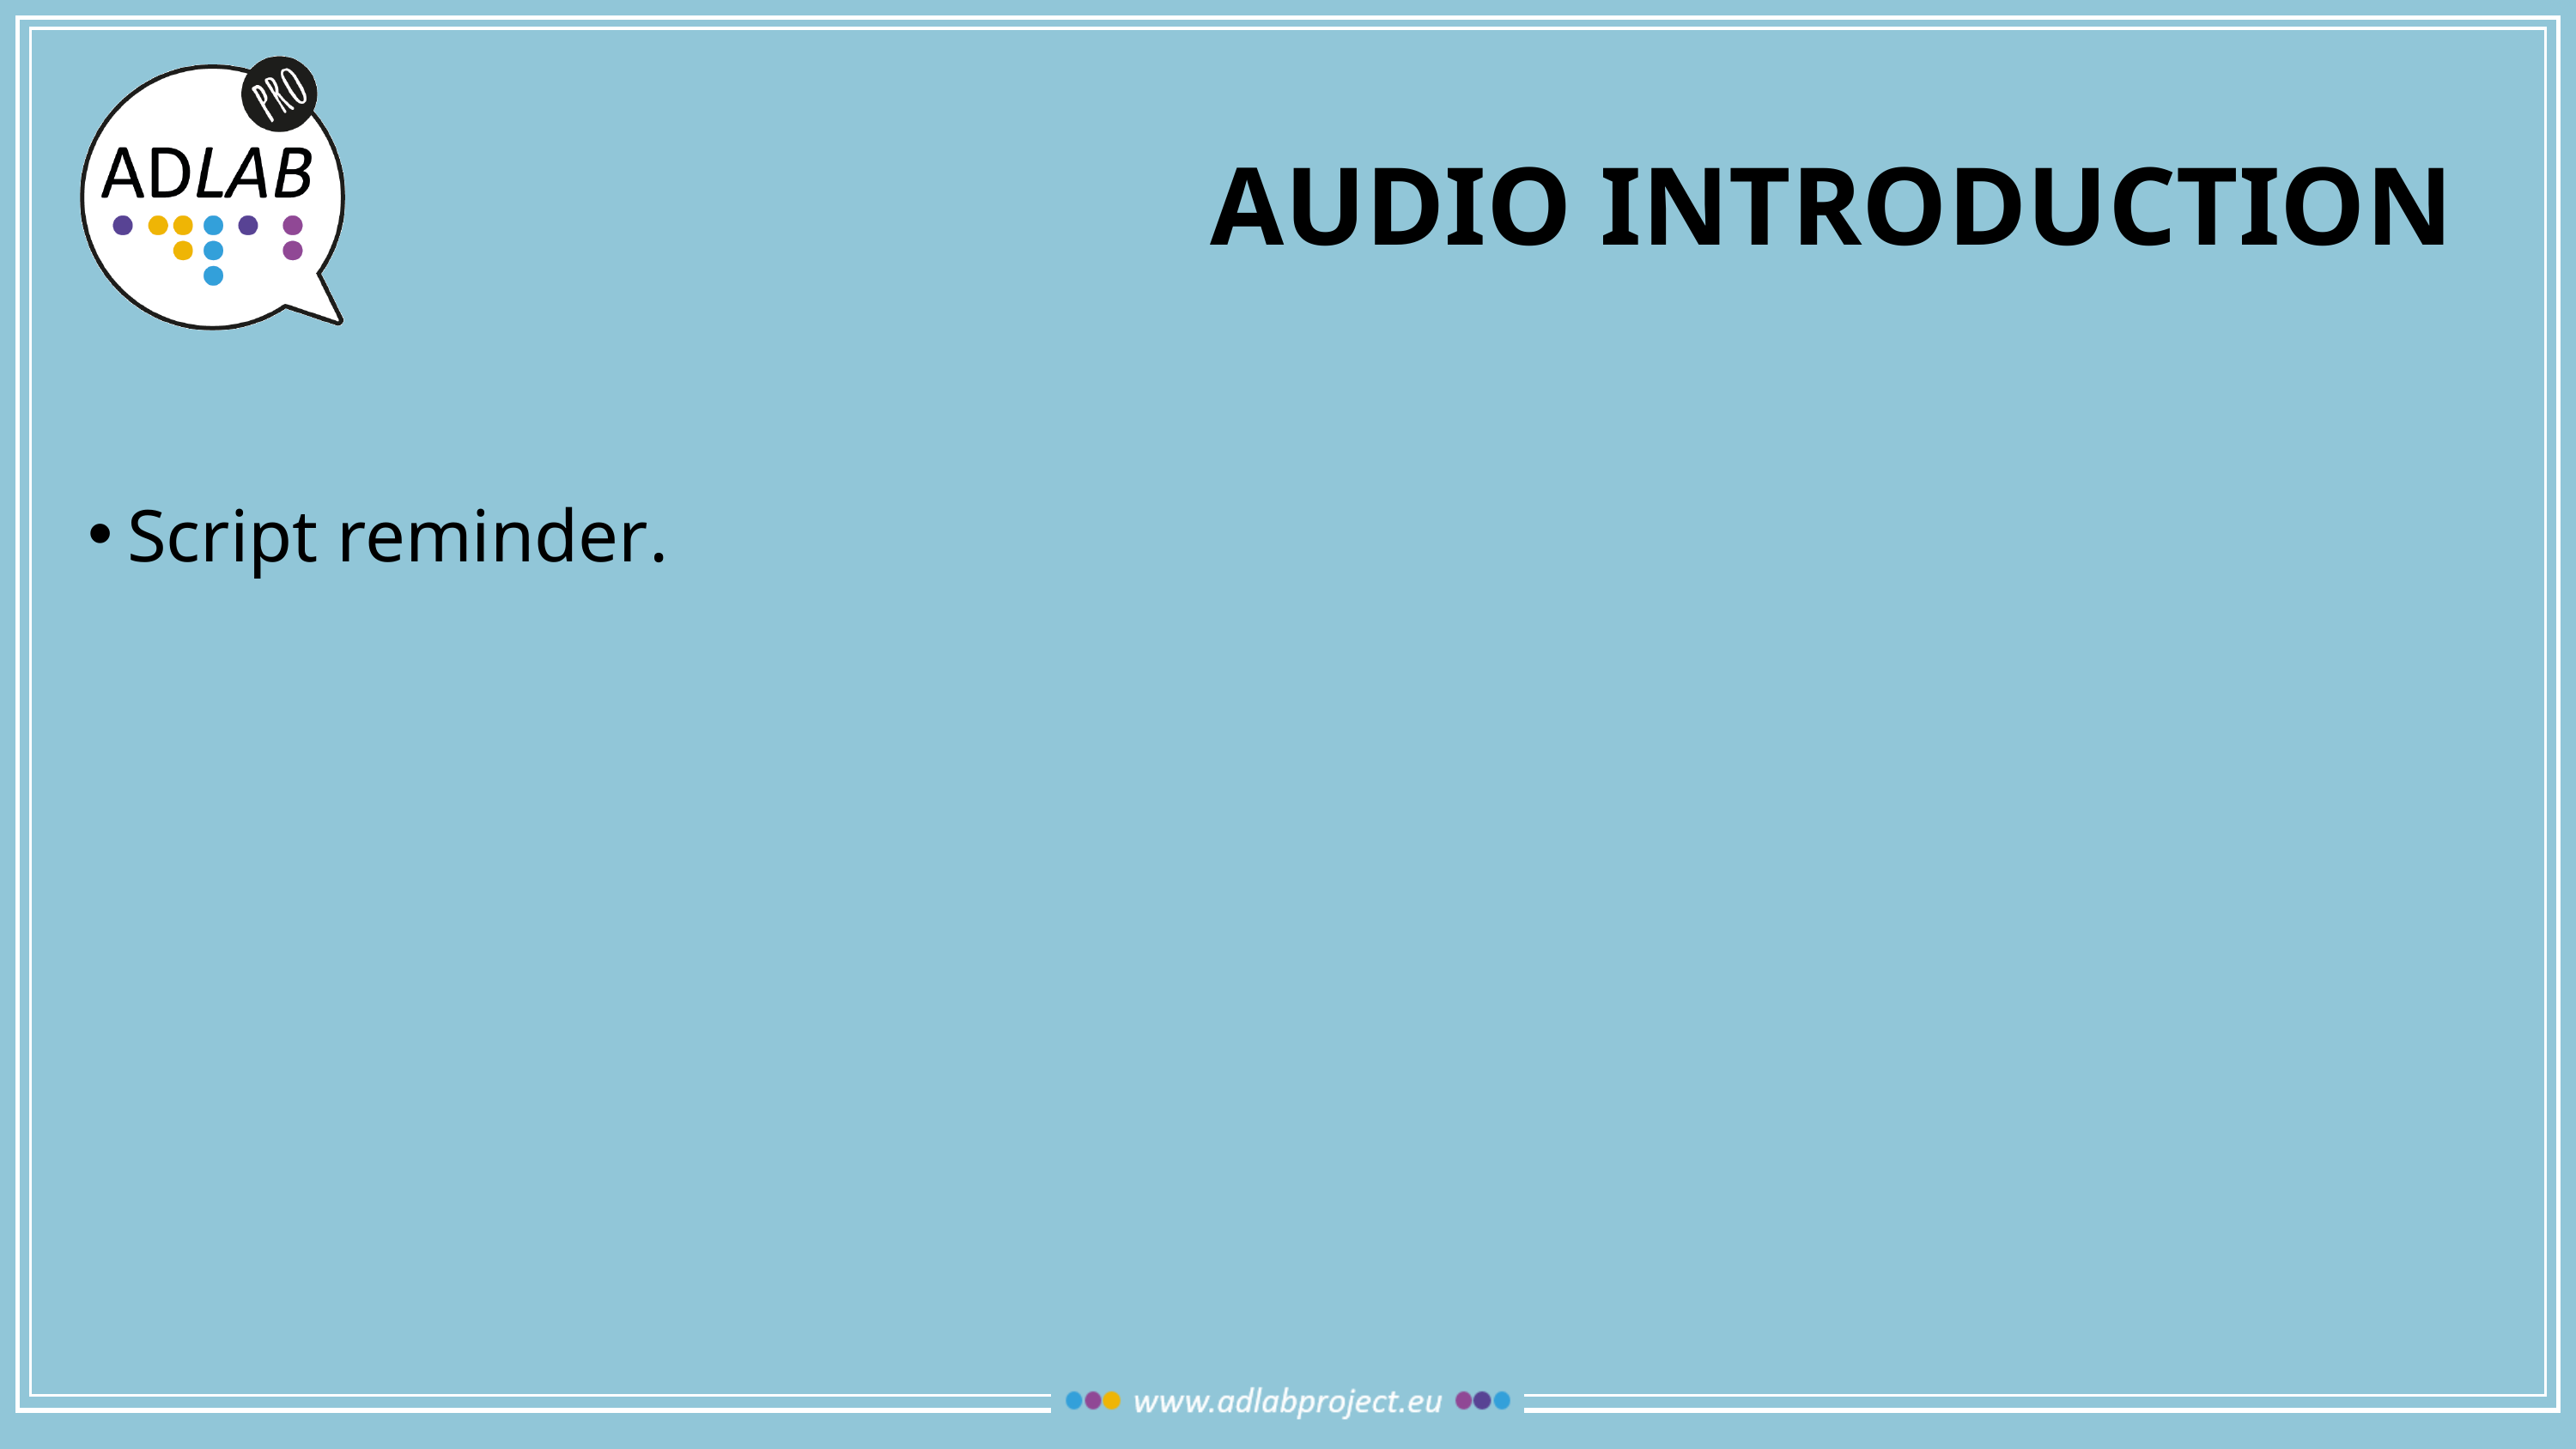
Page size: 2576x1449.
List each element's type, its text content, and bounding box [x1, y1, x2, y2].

title Audio introduction [384, 70, 2467, 351]
picture [1051, 1378, 1524, 1429]
picture [72, 49, 353, 330]
list Script reminder. [75, 440, 2501, 1122]
